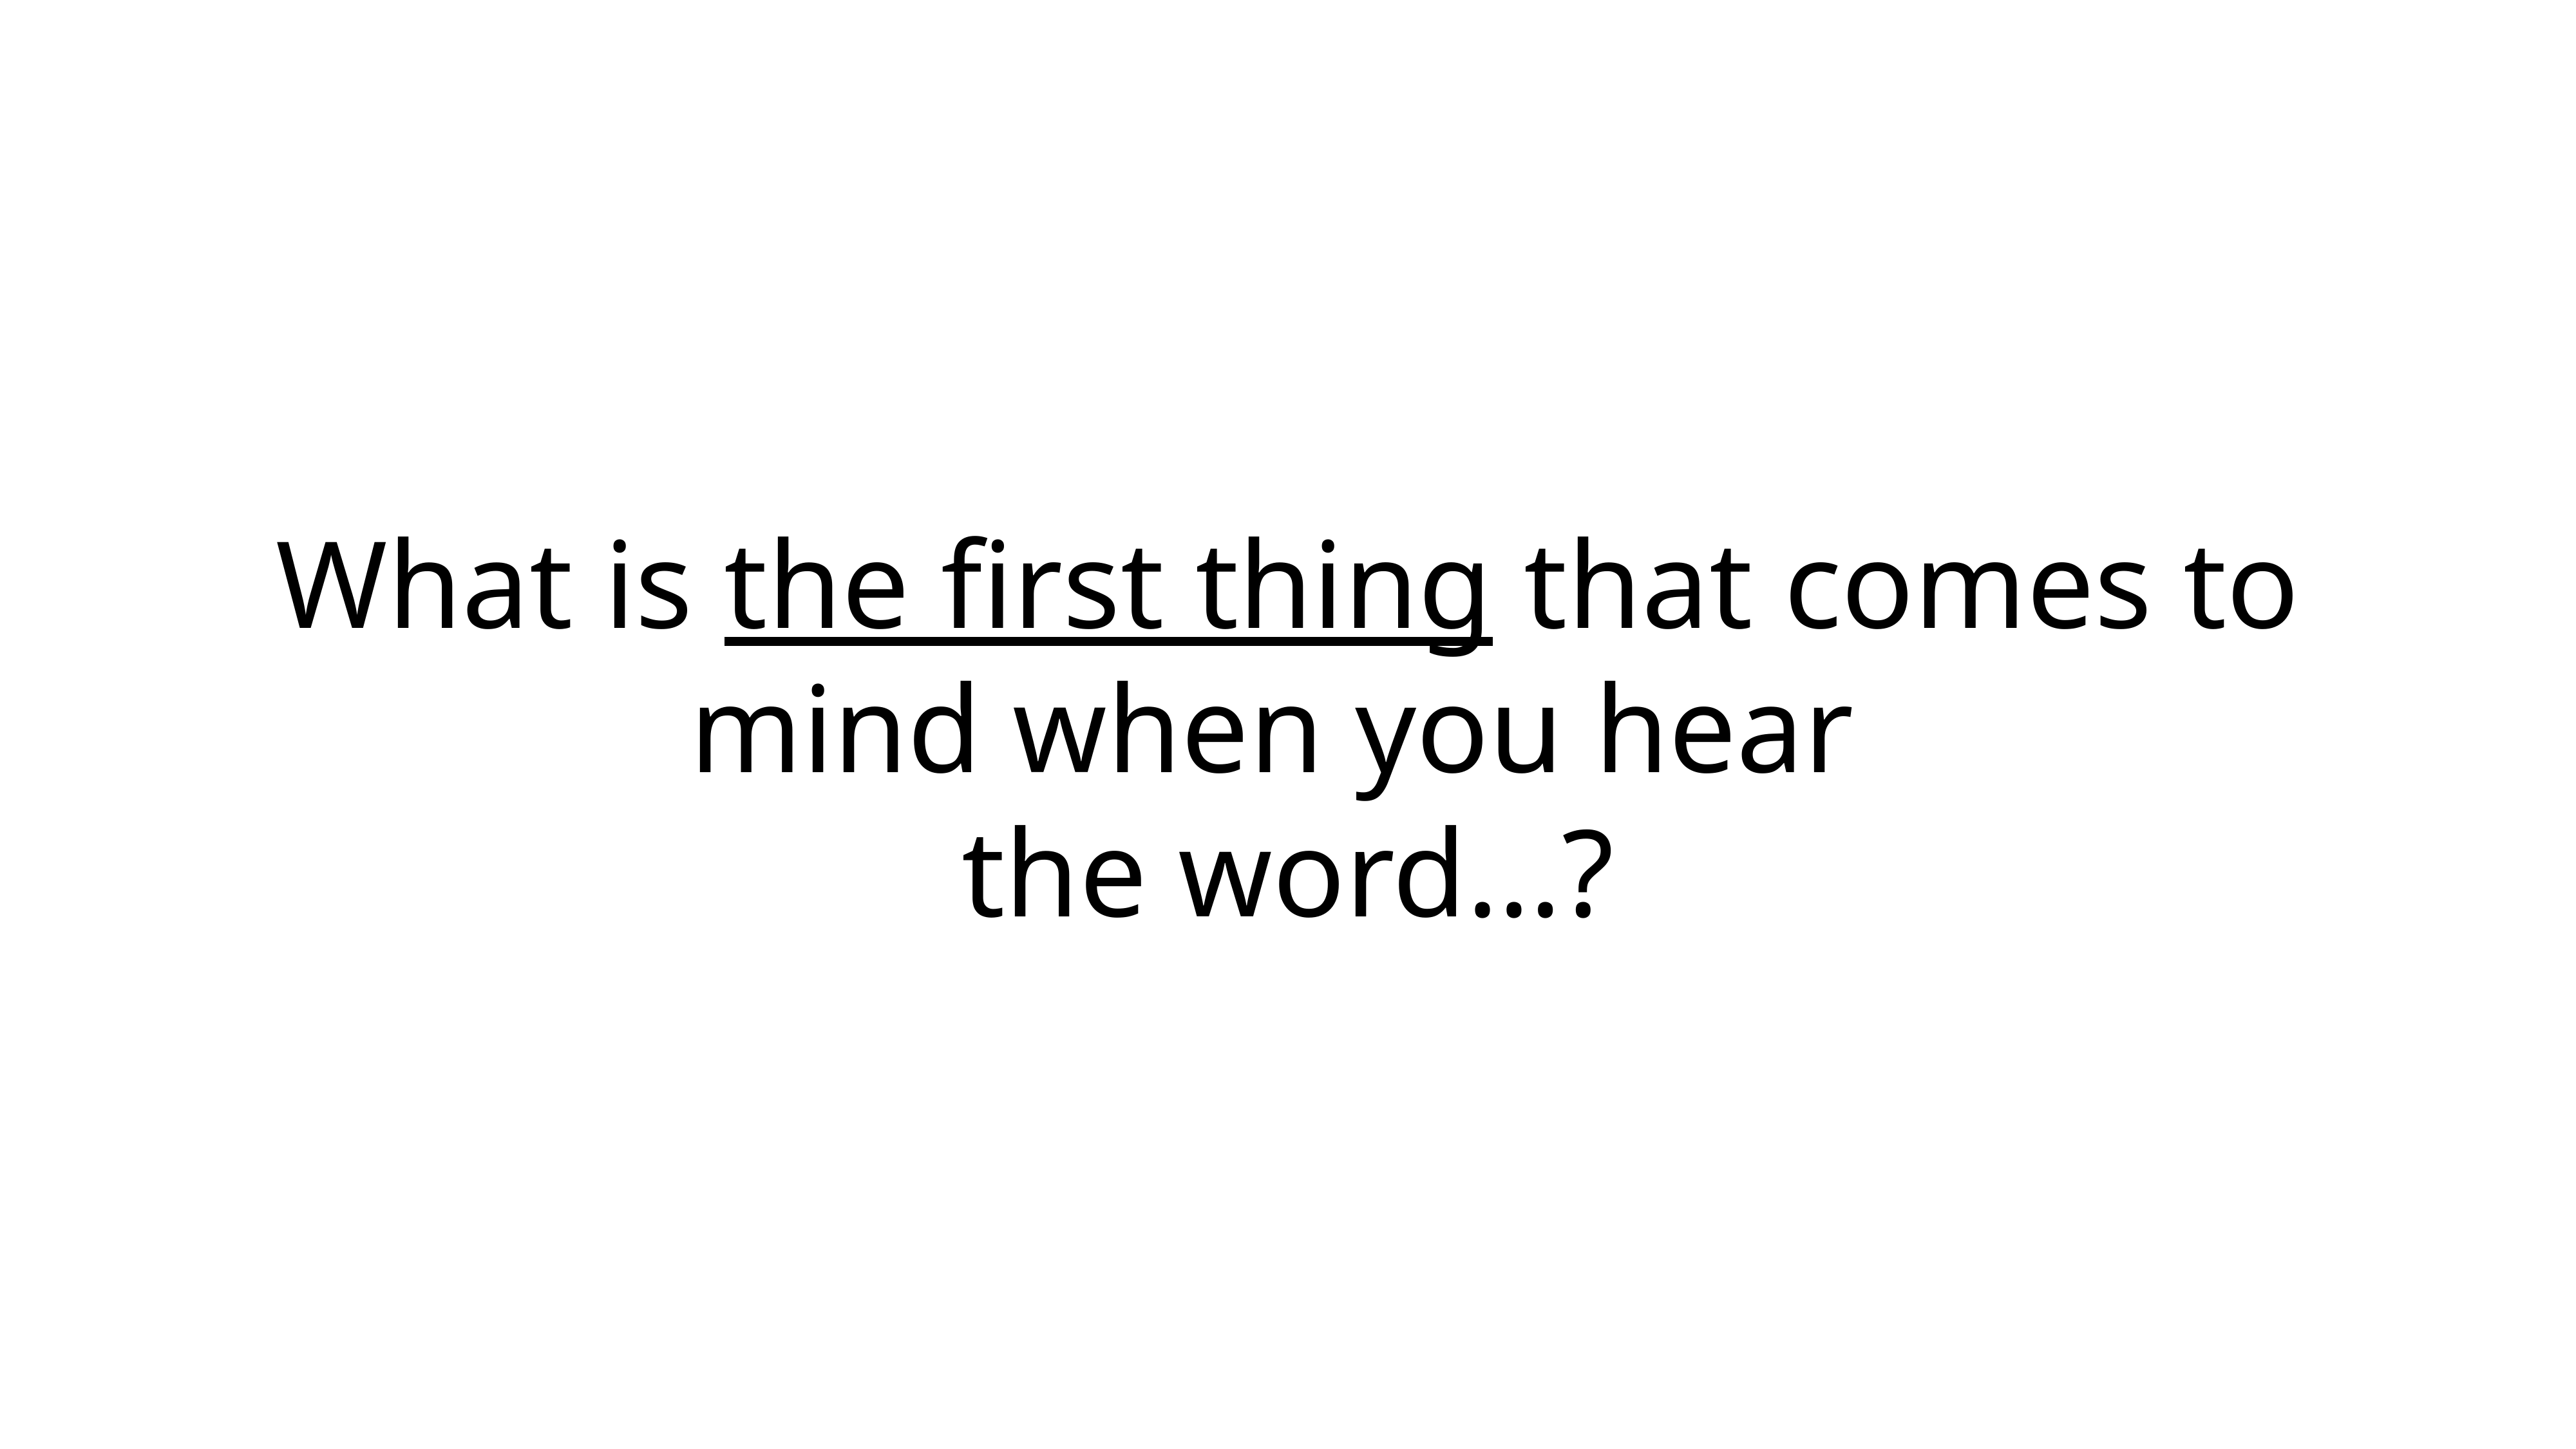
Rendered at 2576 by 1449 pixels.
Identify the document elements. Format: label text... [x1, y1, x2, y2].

title What is the first thing that comes to mind when you hear the word…? [187, 478, 2389, 971]
